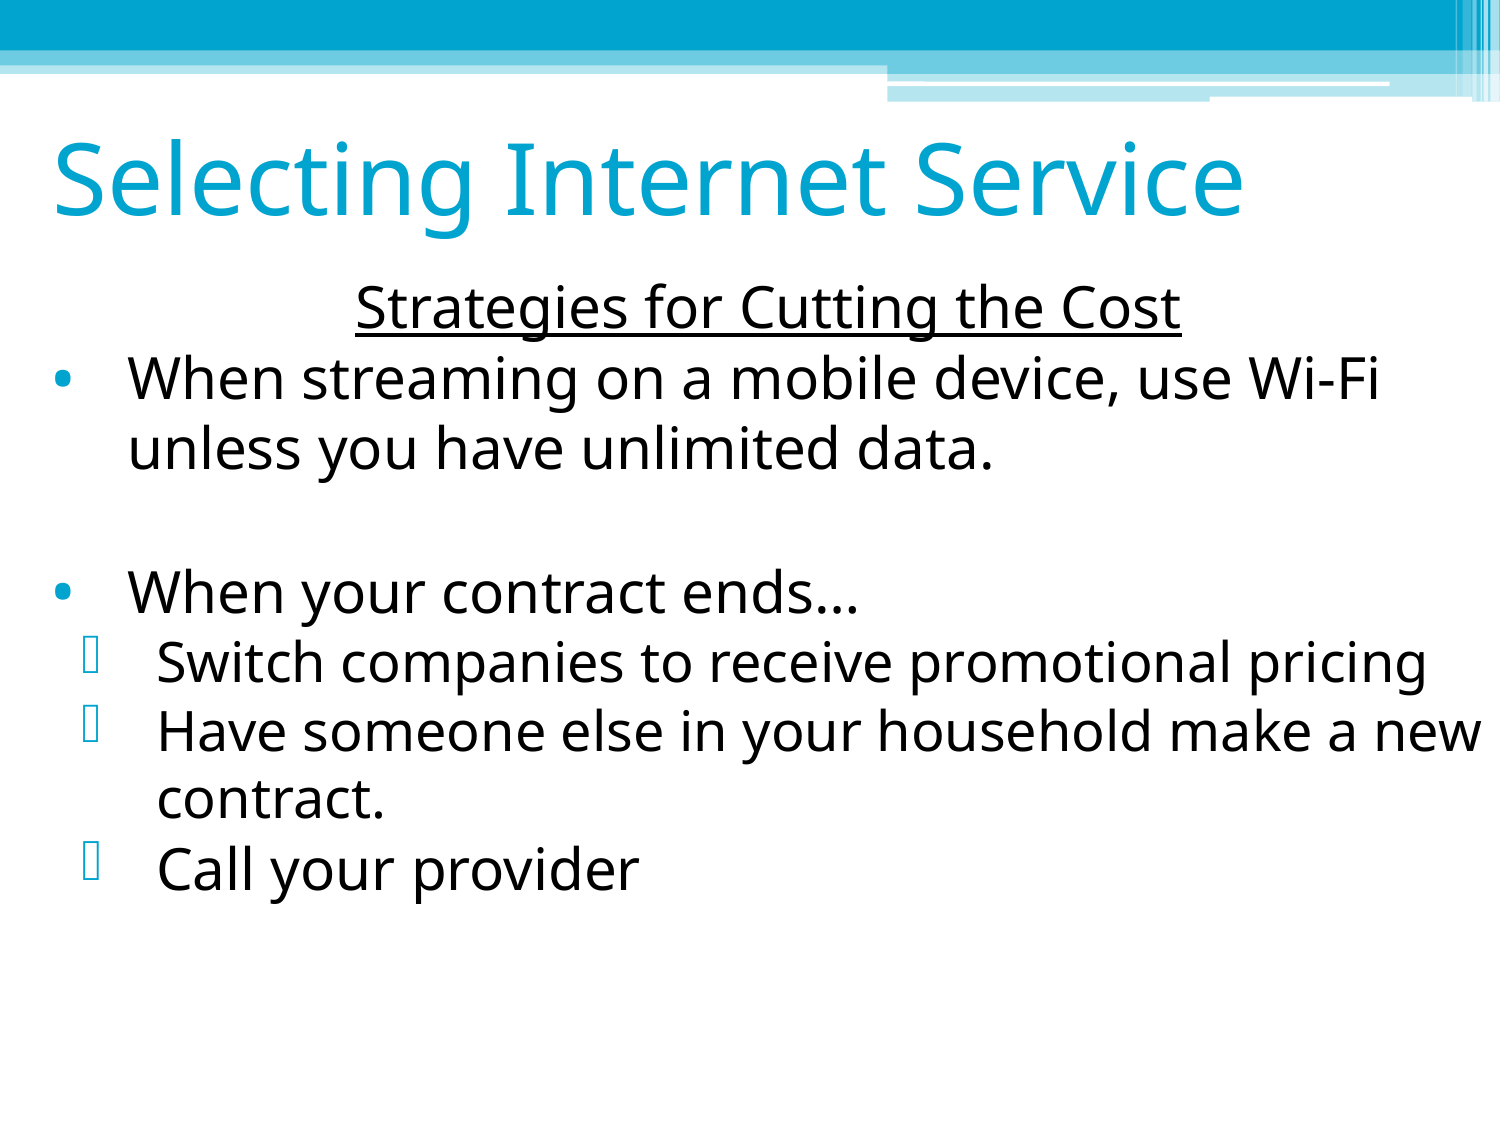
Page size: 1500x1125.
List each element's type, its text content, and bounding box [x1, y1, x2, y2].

title Selecting Internet Service [37, 87, 1500, 263]
list Strategies for Cutting the Cost When streaming on a mobile device, use Wi-Fi unless you have unlimited data. When your contract ends… Switch companies to receive promotional pricing Have someone else in your household make a new contract. Call your provider [37, 263, 1500, 1125]
